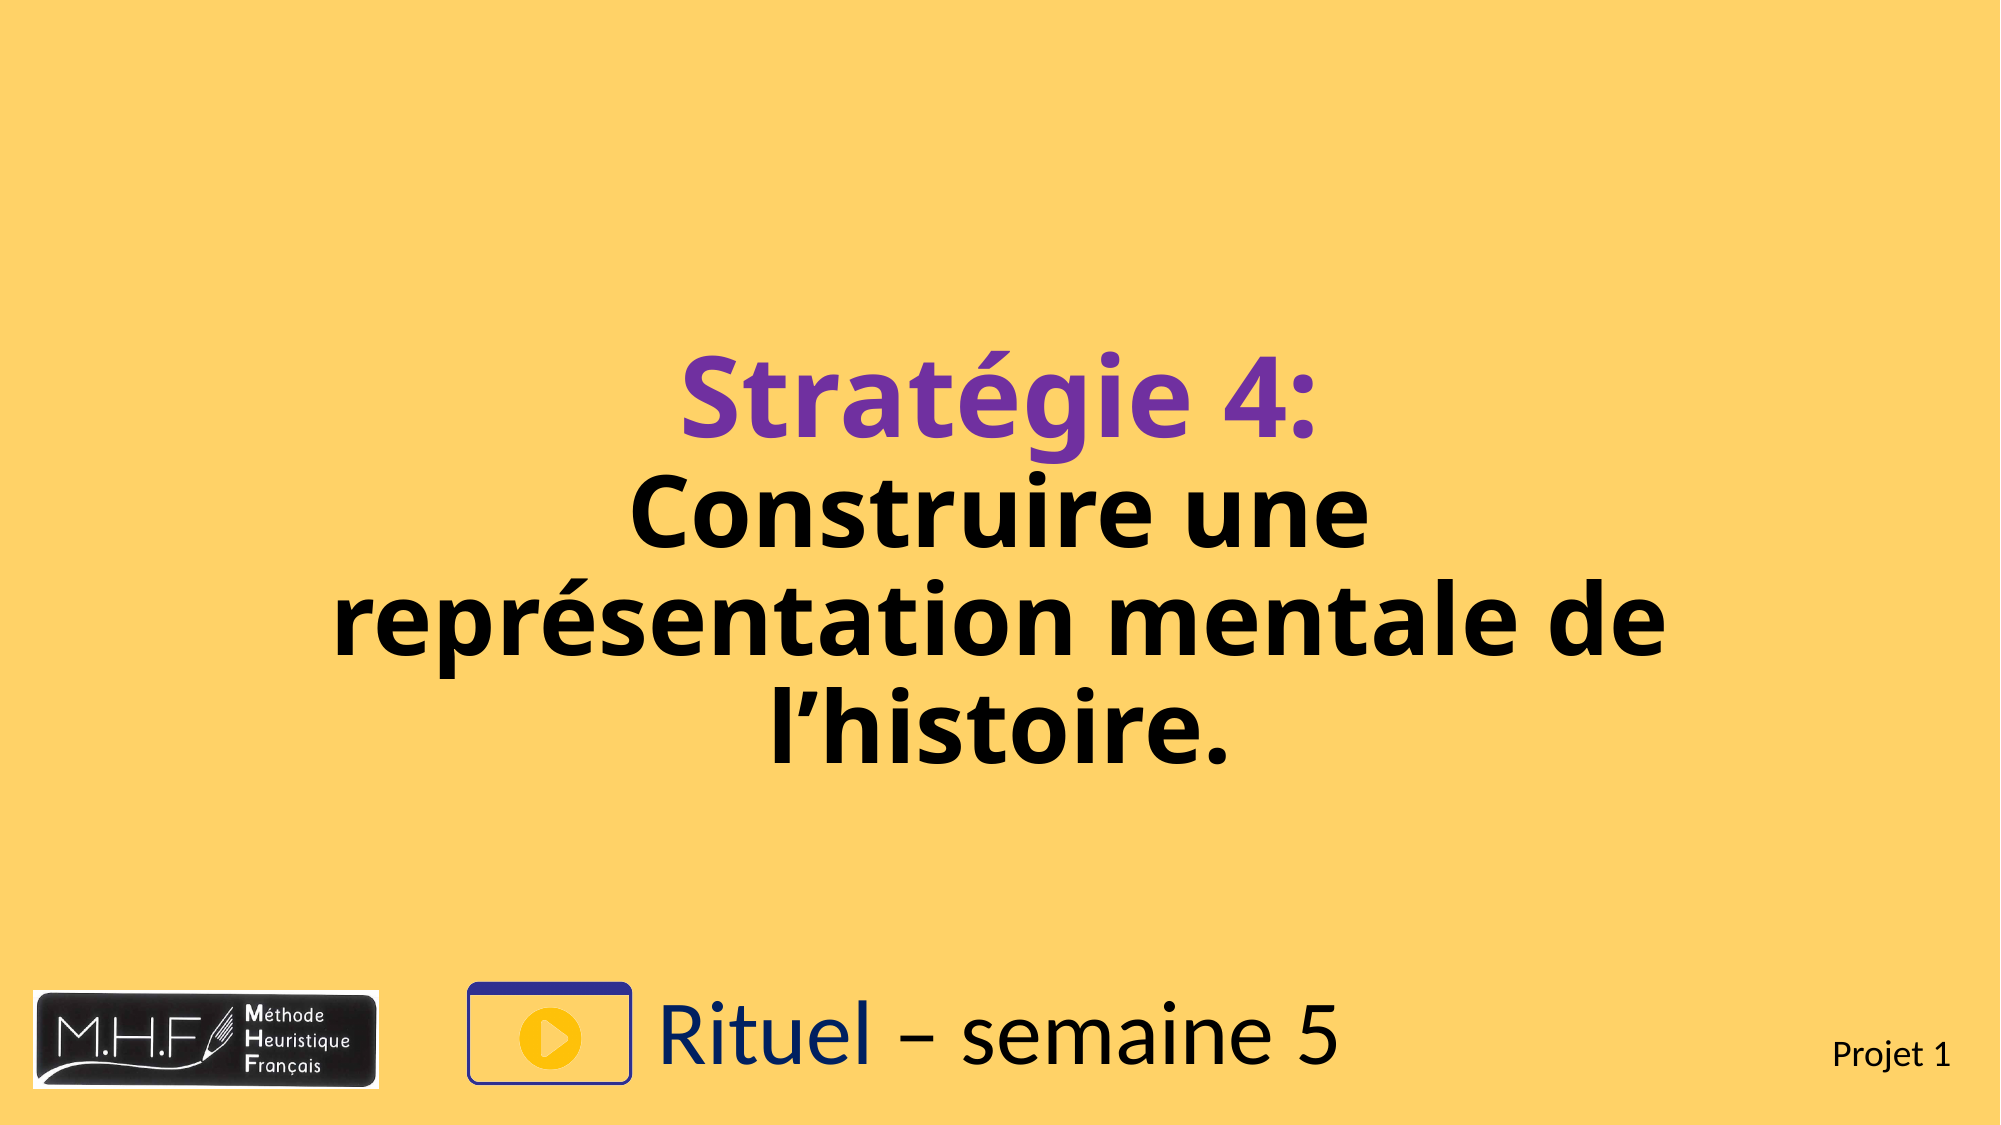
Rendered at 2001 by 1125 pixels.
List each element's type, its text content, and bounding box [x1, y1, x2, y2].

text_box Projet 1 [1362, 1021, 1967, 1082]
picture [33, 990, 379, 1089]
subtitle Rituel – semaine 5 [249, 978, 1750, 1102]
title Stratégie 4: Construire une représentation mentale de l’histoire. [249, 325, 1750, 800]
picture [463, 977, 638, 1089]
